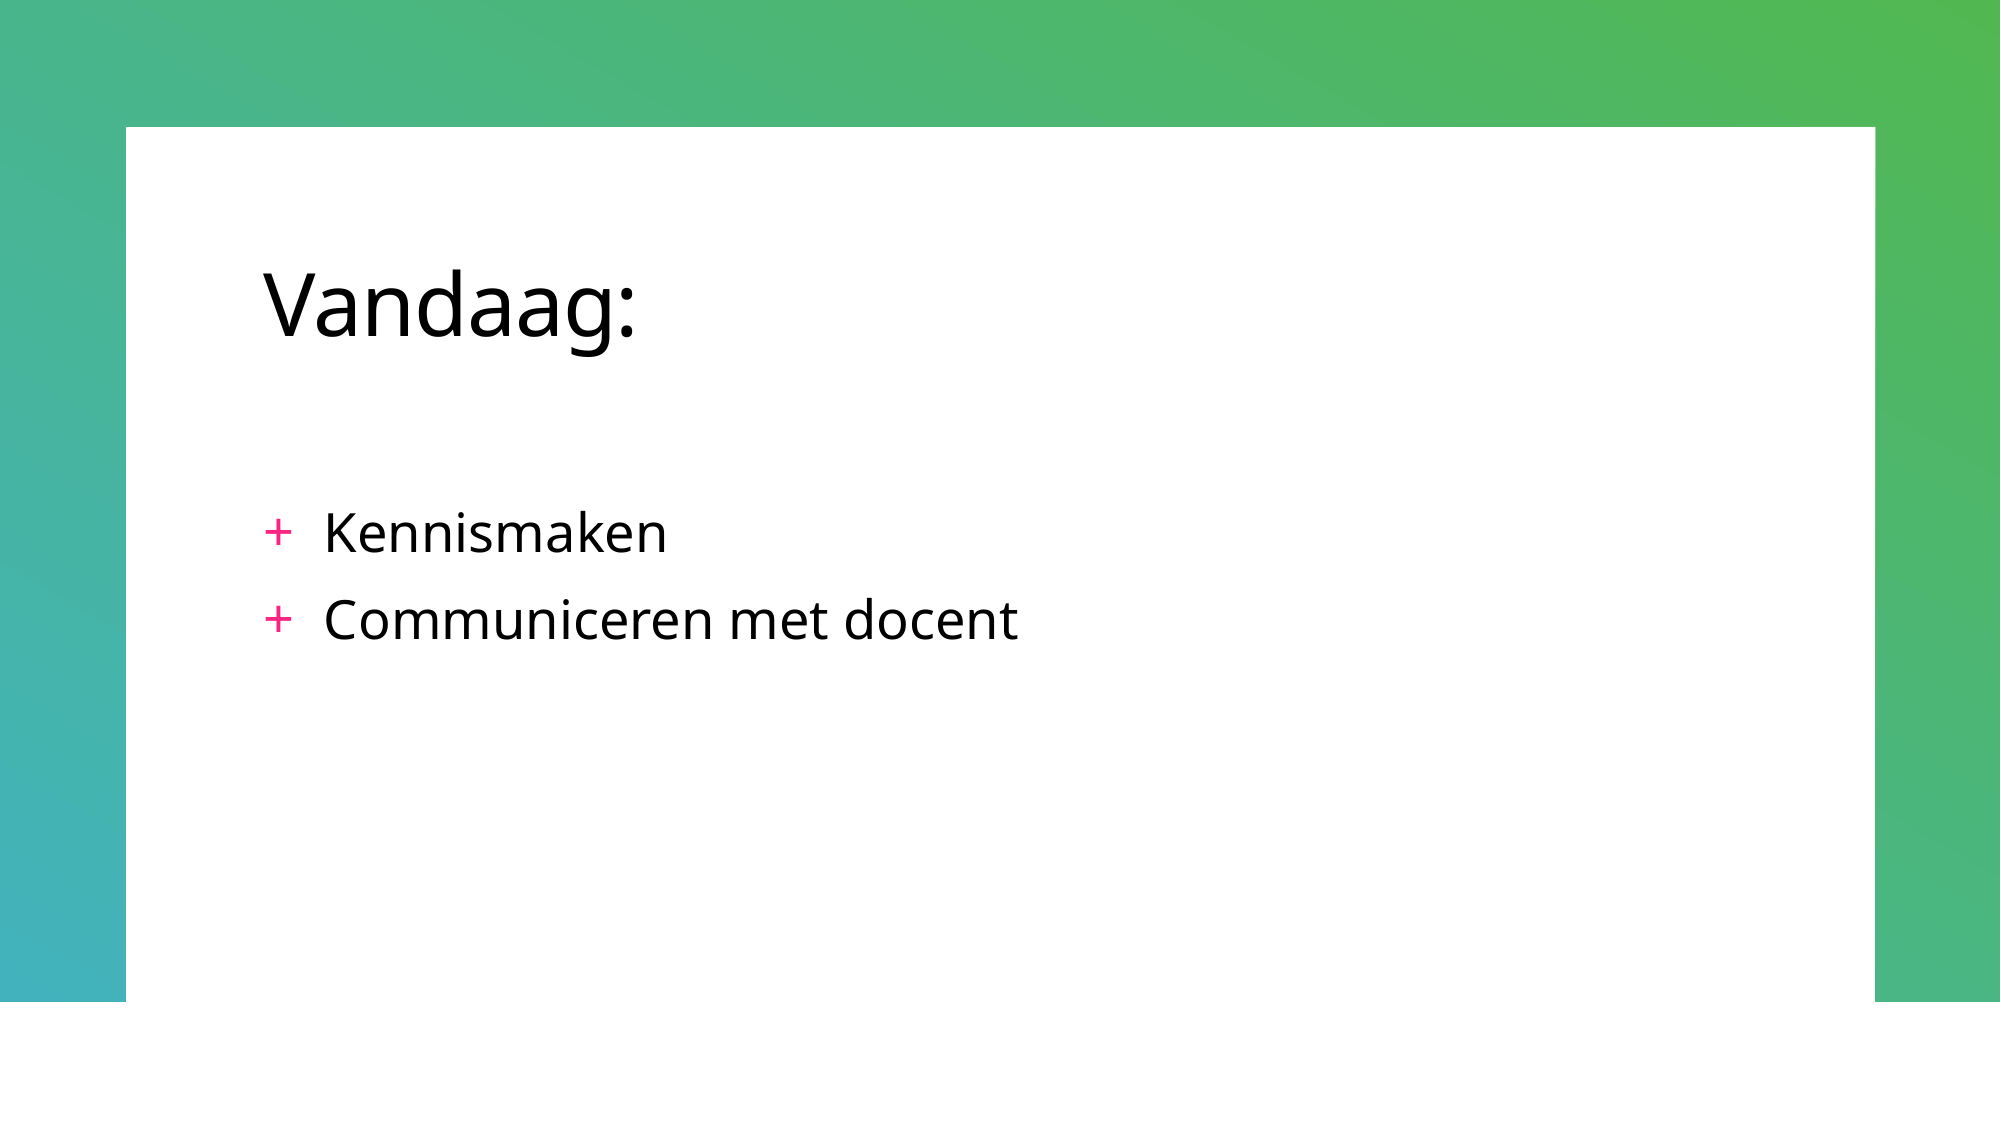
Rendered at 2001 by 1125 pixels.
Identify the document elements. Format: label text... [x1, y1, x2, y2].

title Vandaag: [248, 248, 1749, 470]
list Kennismaken Communiceren met docent [248, 487, 1749, 1001]
